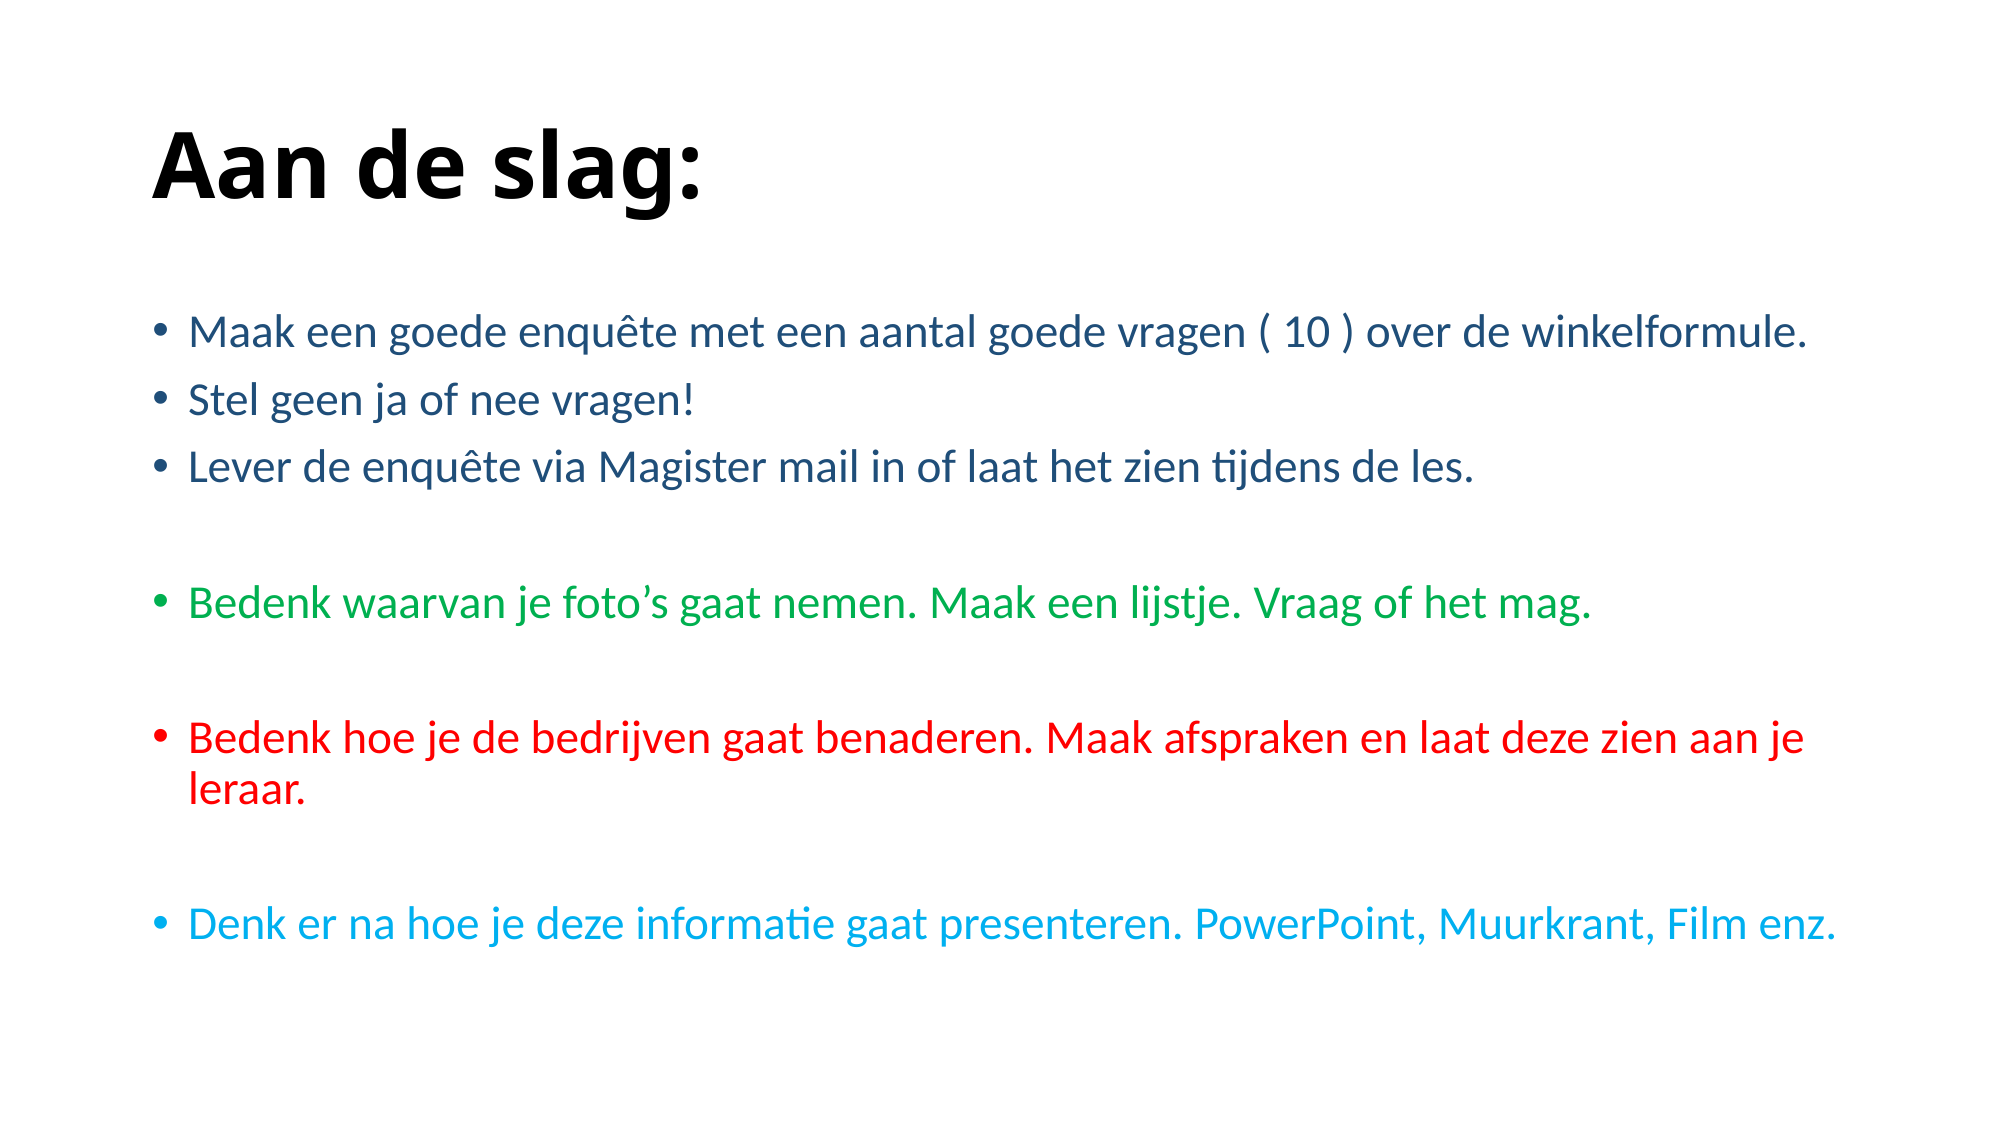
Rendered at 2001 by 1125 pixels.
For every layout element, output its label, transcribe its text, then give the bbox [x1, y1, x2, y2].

title Aan de slag: [137, 59, 1863, 278]
list Maak een goede enquête met een aantal goede vragen ( 10 ) over de winkelformule. Stel geen ja of nee vragen! Lever de enquête via Magister mail in of laat het zien tijdens de les. Bedenk waarvan je foto’s gaat nemen. Maak een lijstje. Vraag of het mag. Bedenk hoe je de bedrijven gaat benaderen. Maak afspraken en laat deze zien aan je leraar. Denk er na hoe je deze informatie gaat presenteren. PowerPoint, Muurkrant, Film enz. [137, 299, 1863, 1014]
